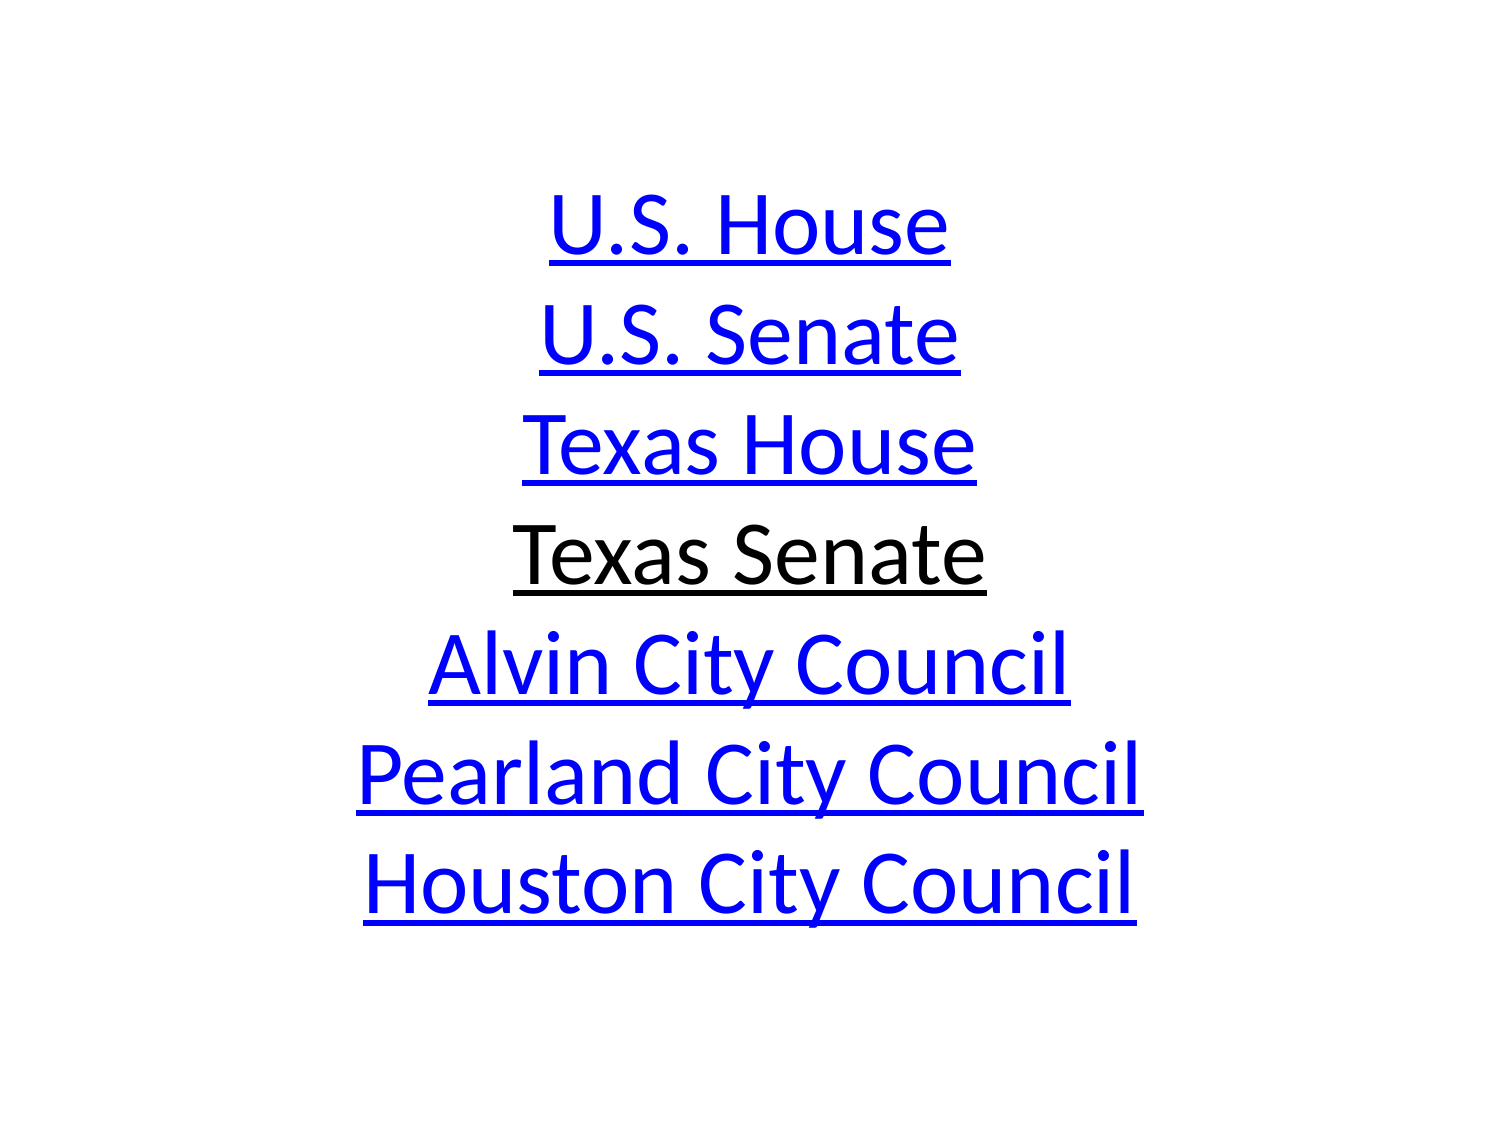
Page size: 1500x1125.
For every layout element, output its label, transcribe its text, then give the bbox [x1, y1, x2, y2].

title U.S. House U.S. Senate Texas House Texas Senate Alvin City Council Pearland City Council Houston City Council [74, 44, 1426, 1051]
